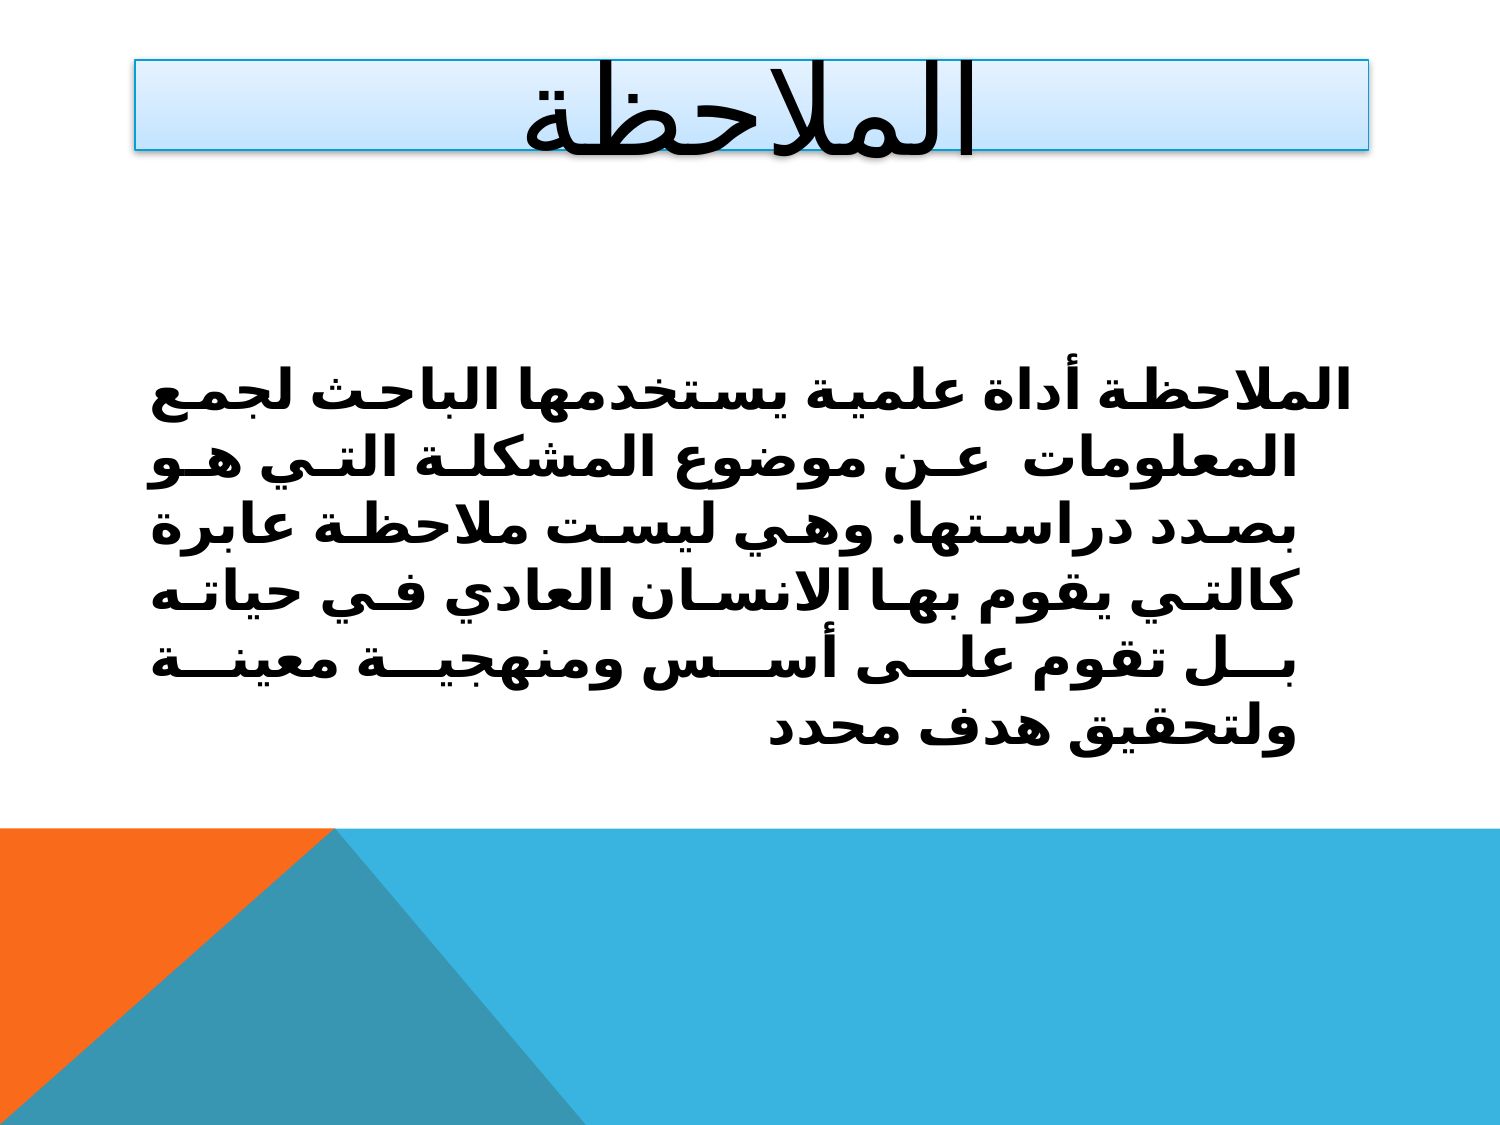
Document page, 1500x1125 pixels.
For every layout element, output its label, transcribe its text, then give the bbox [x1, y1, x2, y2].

title الملاحظة [134, 59, 1369, 151]
list الملاحظة أداة علمية يستخدمها الباحث لجمع المعلومات عن موضوع المشكلة التي هو بصدد دراستها. وهي ليست ملاحظة عابرة كالتي يقوم بها الانسان العادي في حياته بل تقوم على أسس ومنهجية معينة ولتحقيق هدف محدد [135, 180, 1369, 768]
